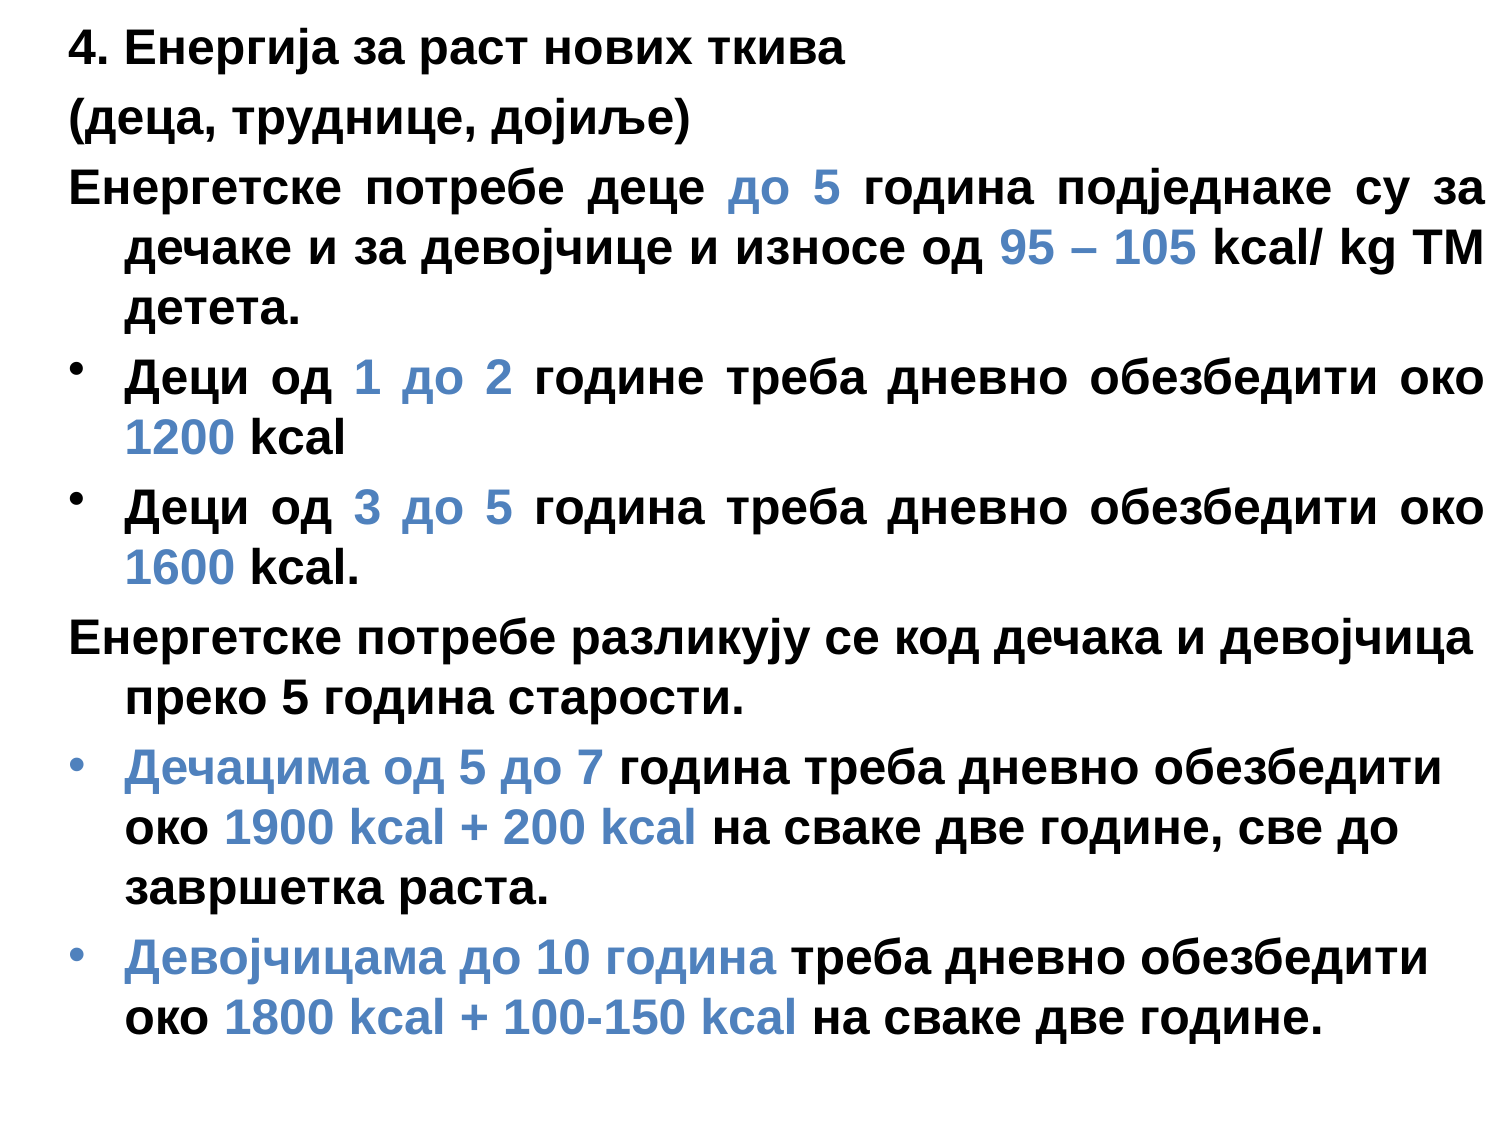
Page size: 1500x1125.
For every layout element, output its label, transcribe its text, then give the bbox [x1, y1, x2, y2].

list 4. Енергија за раст нових ткива (деца, труднице, дојиље) Енергетске потребе деце до 5 година подједнаке су за дечаке и за девојчице и износе од 95 – 105 kcal/ kg ТМ детета. Деци од 1 до 2 године треба дневно обезбедити око 1200 kcal Деци од 3 до 5 година треба дневно обезбедити око 1600 kcal. Енергетске потребе разликују се код дечака и девојчица преко 5 година старости. Дечацима од 5 до 7 година треба дневно обезбедити око 1900 kcal + 200 kcal на сваке две године, све до завршетка раста. Девојчицама до 10 година треба дневно обезбедити око 1800 kcal + 100-150 kcal на сваке две године. [52, 6, 1500, 918]
